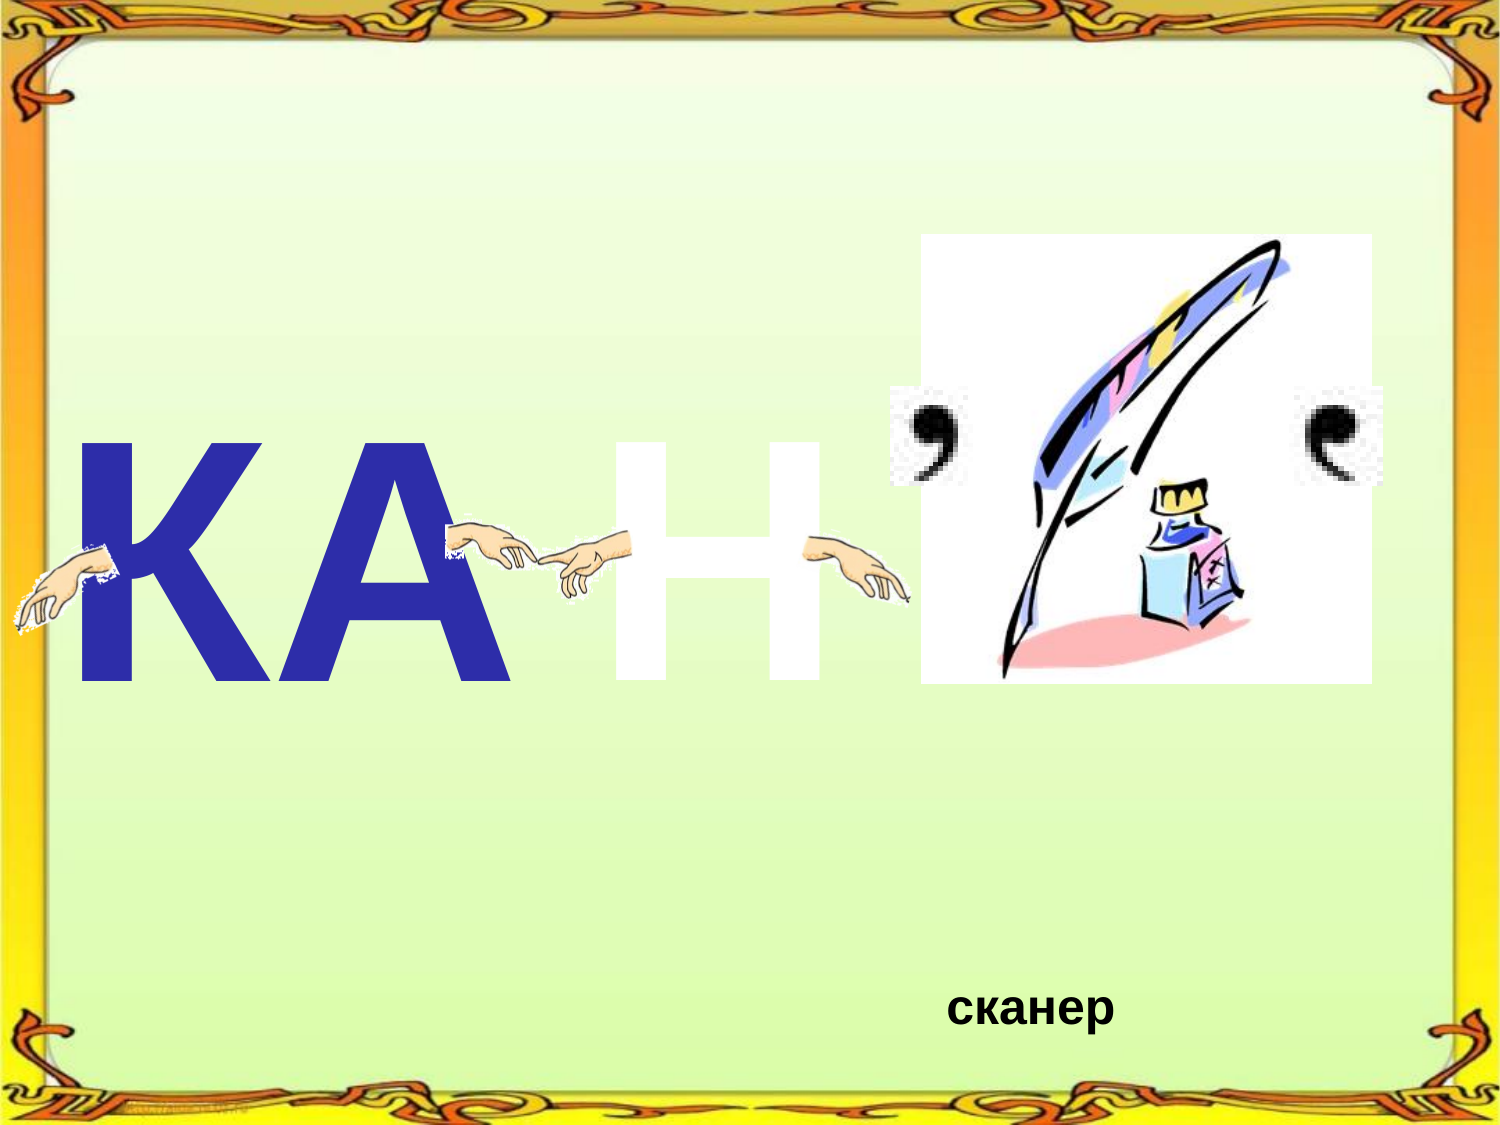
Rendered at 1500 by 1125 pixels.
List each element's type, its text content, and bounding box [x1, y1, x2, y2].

text_box сканер [931, 967, 1424, 1043]
picture [0, 0, 1500, 1125]
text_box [70, 234, 1384, 763]
